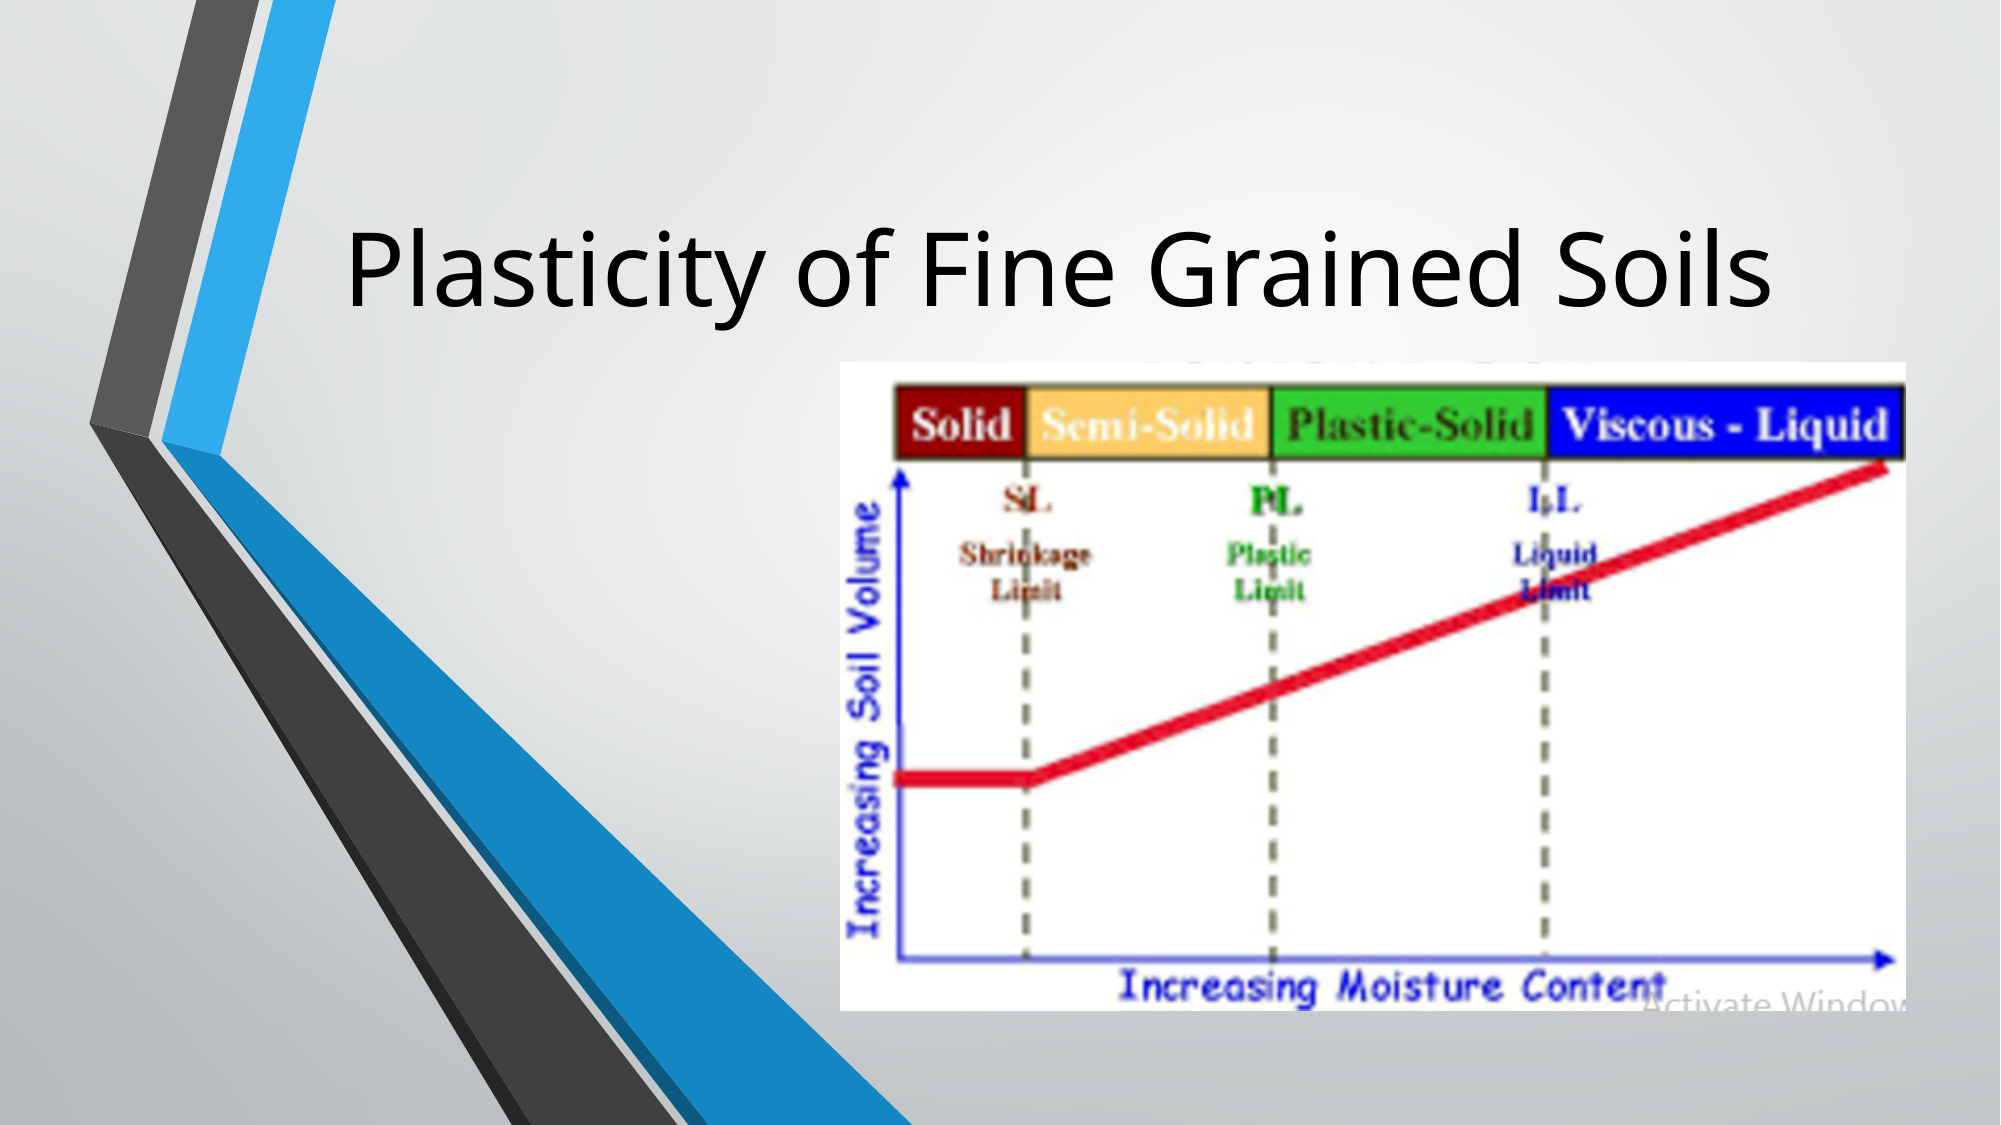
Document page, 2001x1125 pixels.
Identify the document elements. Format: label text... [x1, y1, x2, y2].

title Plasticity of Fine Grained Soils [329, 165, 1799, 335]
picture [840, 362, 1906, 1012]
